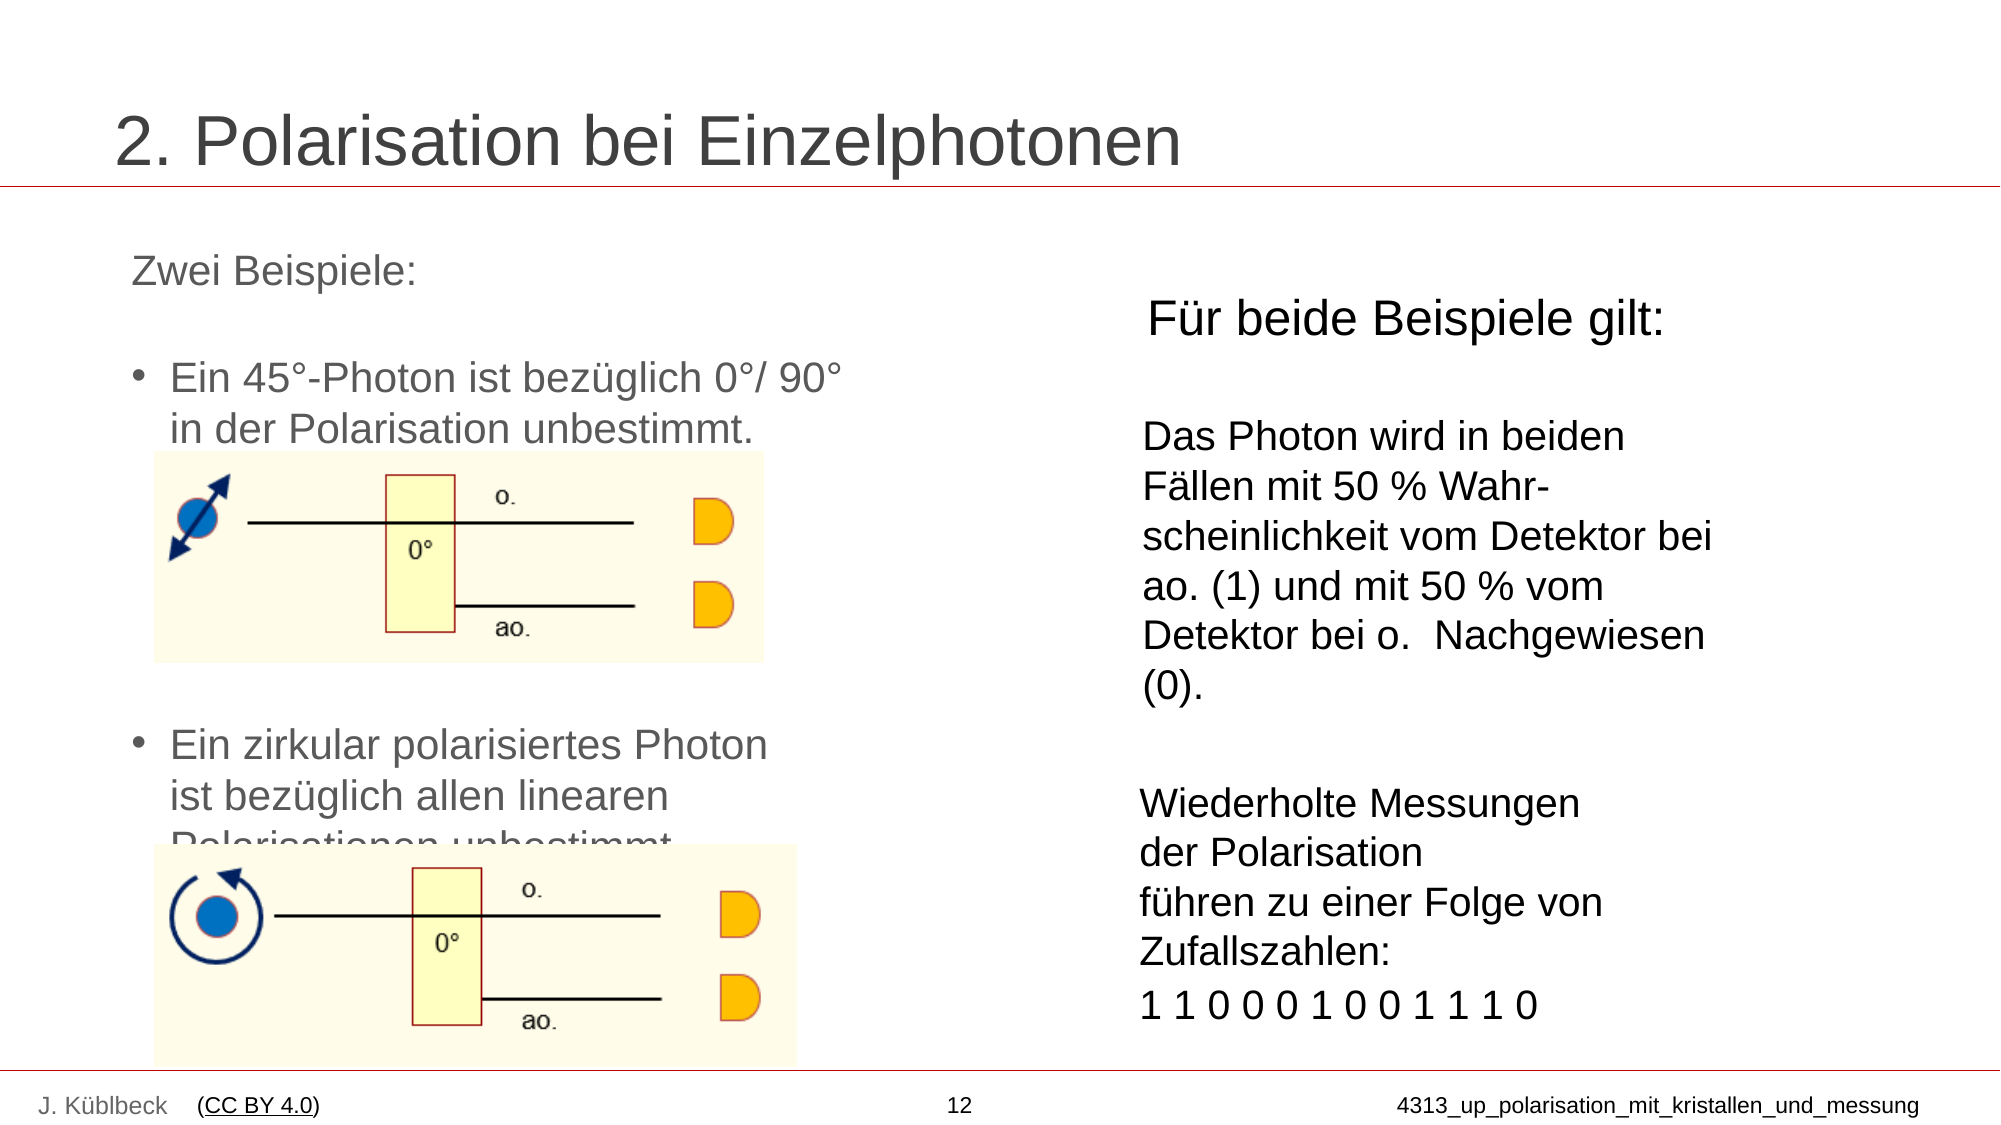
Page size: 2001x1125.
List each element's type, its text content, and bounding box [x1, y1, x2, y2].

text_box Das Photon wird in beiden Fällen mit 50 % Wahr-scheinlichkeit vom Detektor bei ao. (1) und mit 50 % vom Detektor bei o. Nachgewiesen (0). [1067, 401, 1729, 769]
text_box Wiederholte Messungen der Polarisation führen zu einer Folge von Zufallszahlen: 1 1 0 0 0 1 0 0 1 1 1 0 [1064, 769, 1727, 1035]
list Zwei Beispiele: Ein 45°-Photon ist bezüglich 0°/ 90° in der Polarisation unbestimmt. Ein zirkular polarisiertes Photon ist bezüglich allen linearen Polarisationen unbestimmt. [99, 235, 1900, 879]
picture [154, 451, 765, 663]
text_box Für beide Beispiele gilt: [1064, 277, 1727, 385]
picture [154, 844, 797, 1067]
title 2. Polarisation bei Einzelphotonen [99, 90, 1900, 185]
